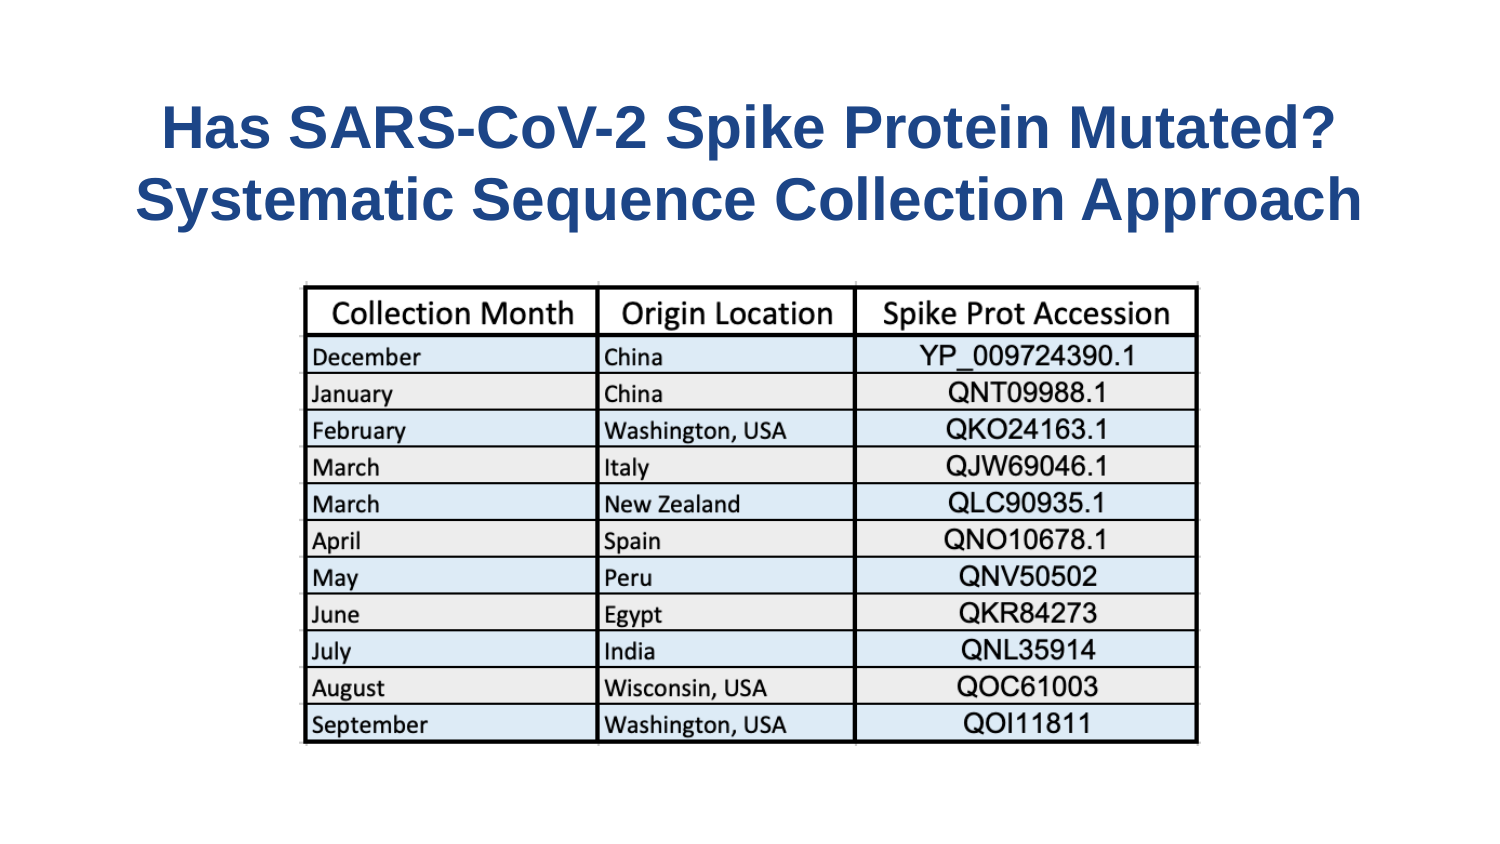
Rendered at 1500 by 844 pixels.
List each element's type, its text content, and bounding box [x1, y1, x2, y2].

title Has SARS-CoV-2 Spike Protein Mutated? Systematic Sequence Collection Approach [51, 72, 1449, 167]
picture [299, 281, 1201, 747]
